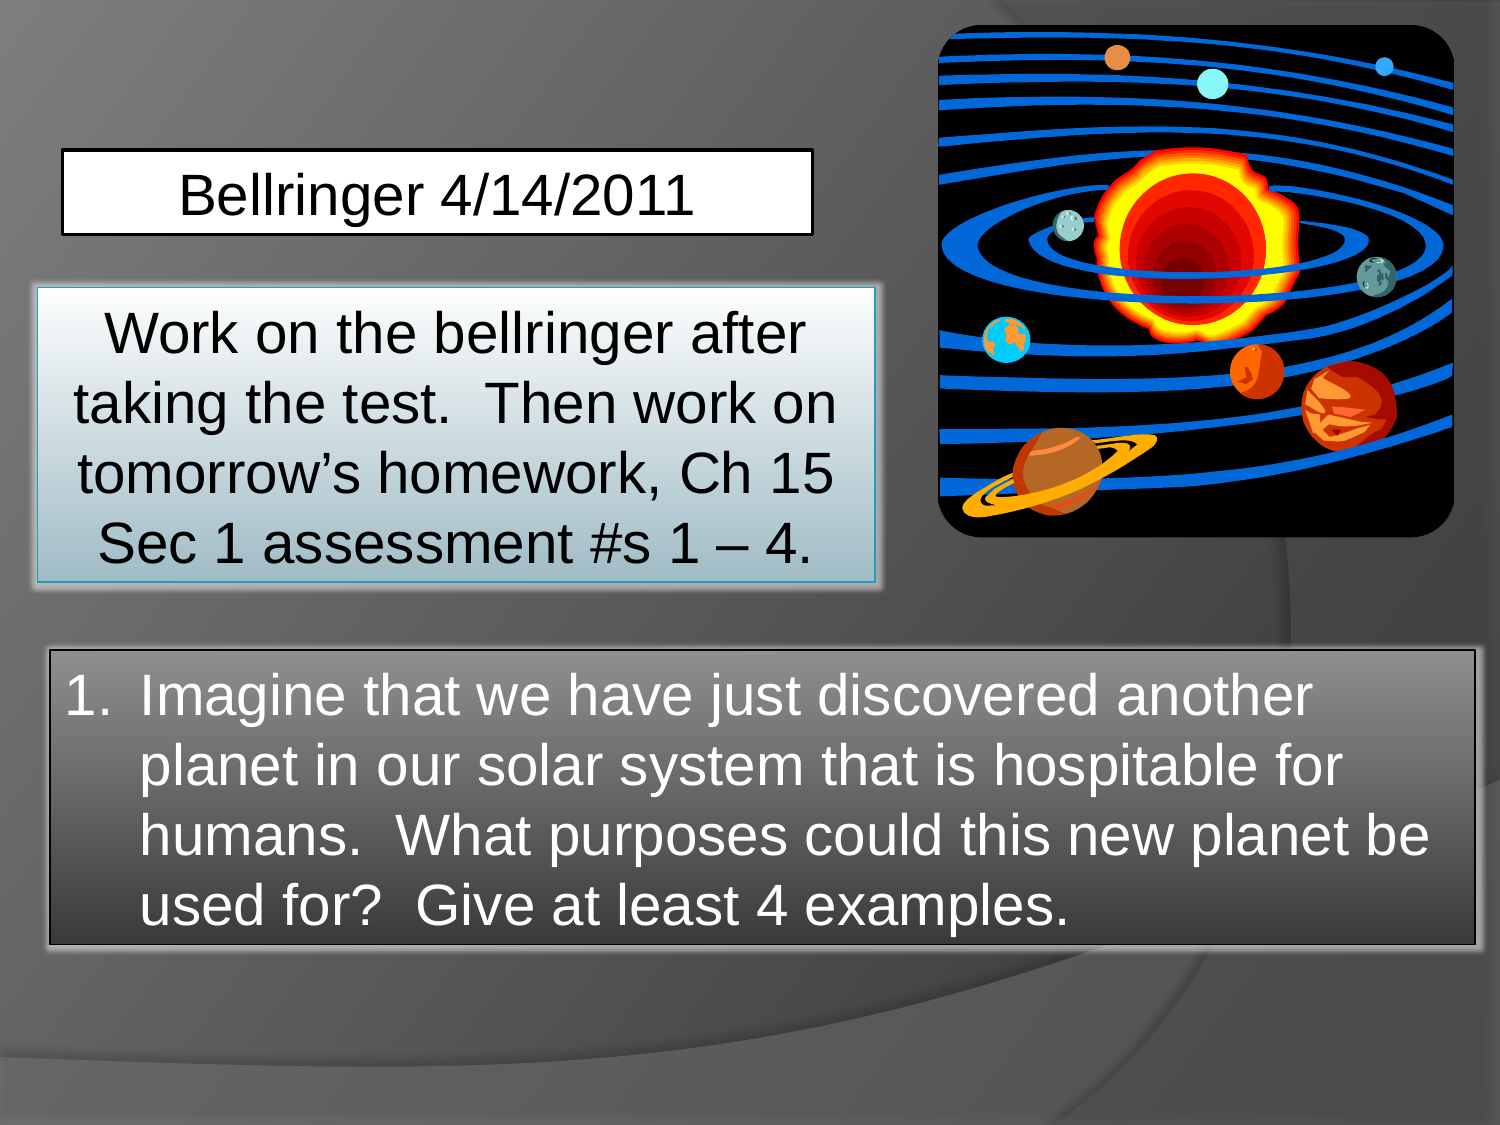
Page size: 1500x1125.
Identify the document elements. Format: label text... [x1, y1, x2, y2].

text_box Work on the bellringer after taking the test. Then work on tomorrow’s homework, Ch 15 Sec 1 assessment #s 1 – 4. [37, 287, 876, 583]
text_box Imagine that we have just discovered another planet in our solar system that is hospitable for humans. What purposes could this new planet be used for? Give at least 4 examples. [49, 649, 1476, 945]
picture [937, 24, 1456, 538]
text_box Bellringer 4/14/2011 [61, 148, 814, 236]
